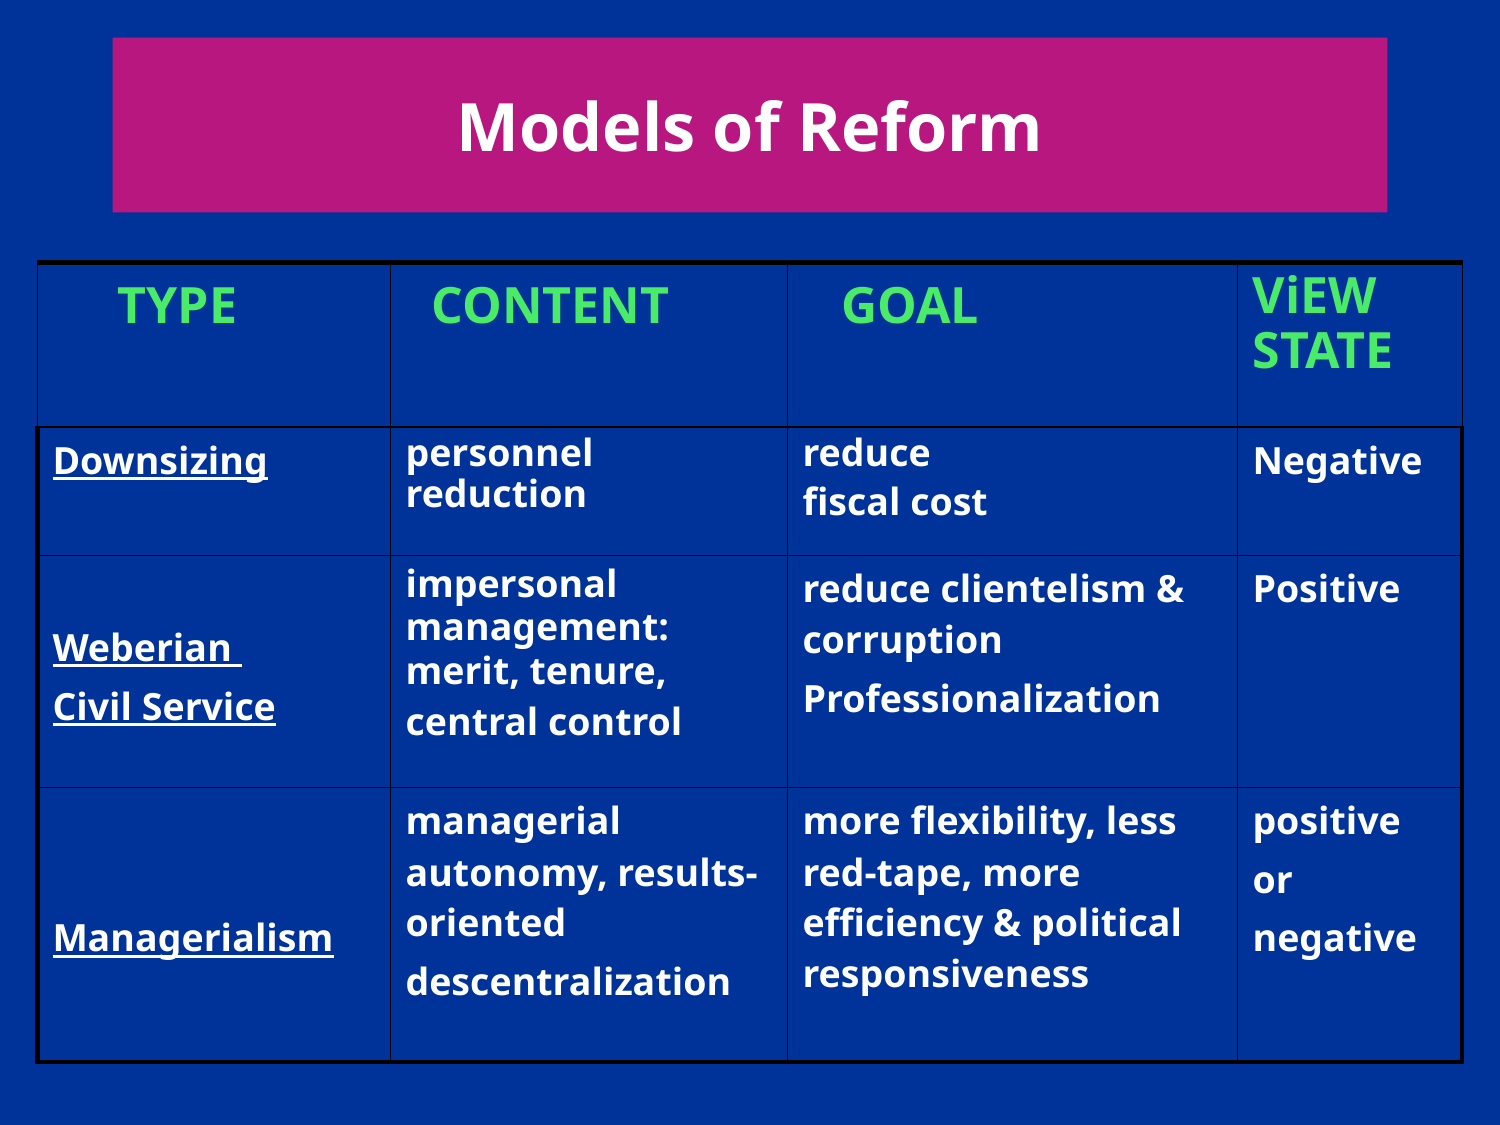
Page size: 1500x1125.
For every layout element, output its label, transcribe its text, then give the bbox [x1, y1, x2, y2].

table_header GOAL [788, 265, 1237, 426]
table_cell Positive [1238, 556, 1460, 787]
table_header ViEW STATE [1238, 265, 1462, 426]
table_cell Negative [1238, 428, 1460, 555]
table_cell Managerialism [40, 788, 390, 1060]
table_cell personnel reduction [391, 428, 787, 555]
table_cell reduce fiscal cost [788, 428, 1237, 555]
table_cell more flexibility, less red-tape, more efficiency & political responsiveness [788, 788, 1237, 1060]
table_header CONTENT [391, 265, 787, 426]
table_cell Downsizing [40, 428, 390, 555]
table_cell managerial autonomy, results-oriented descentralization [391, 788, 787, 1060]
table_cell positive or negative [1238, 788, 1460, 1060]
table_cell impersonal management: merit, tenure, central control [391, 556, 787, 787]
table_header TYPE [38, 265, 390, 426]
table_cell Weberian Civil Service [40, 556, 390, 787]
title Models of Reform [112, 37, 1388, 213]
table_cell reduce clientelism & corruption Professionalization [788, 556, 1237, 787]
